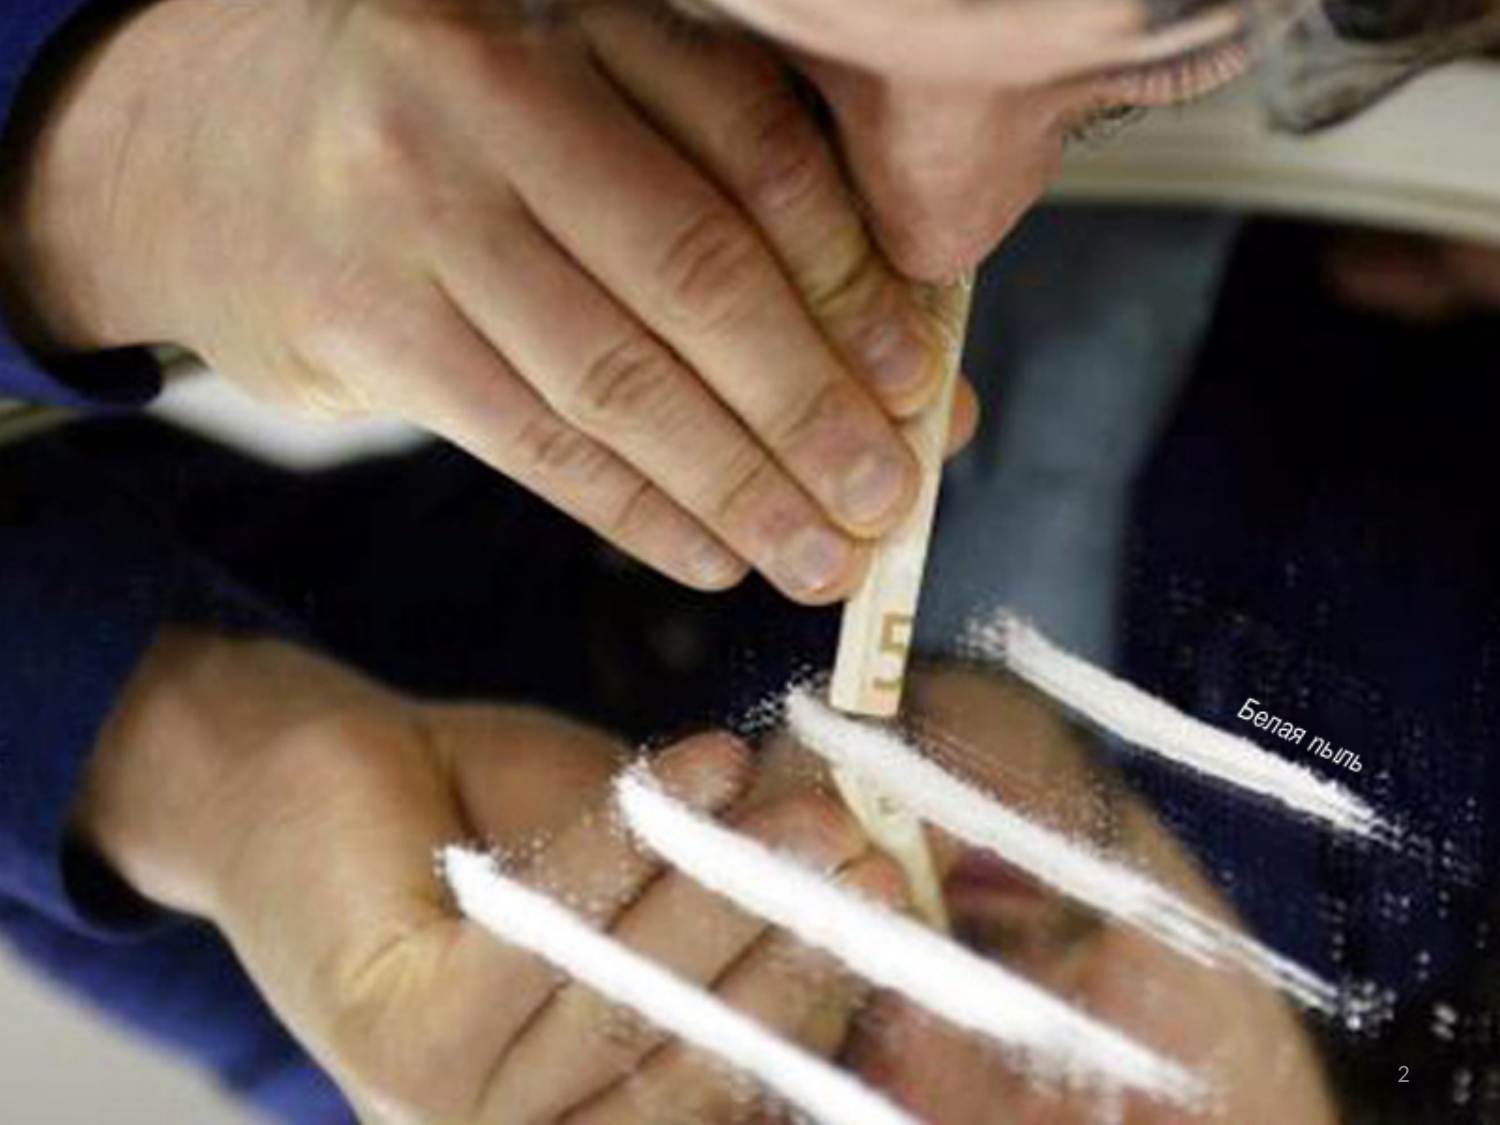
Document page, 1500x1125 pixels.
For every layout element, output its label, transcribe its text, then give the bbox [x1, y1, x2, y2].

slide_number 2 [1074, 1042, 1425, 1103]
picture [0, 0, 1500, 1125]
